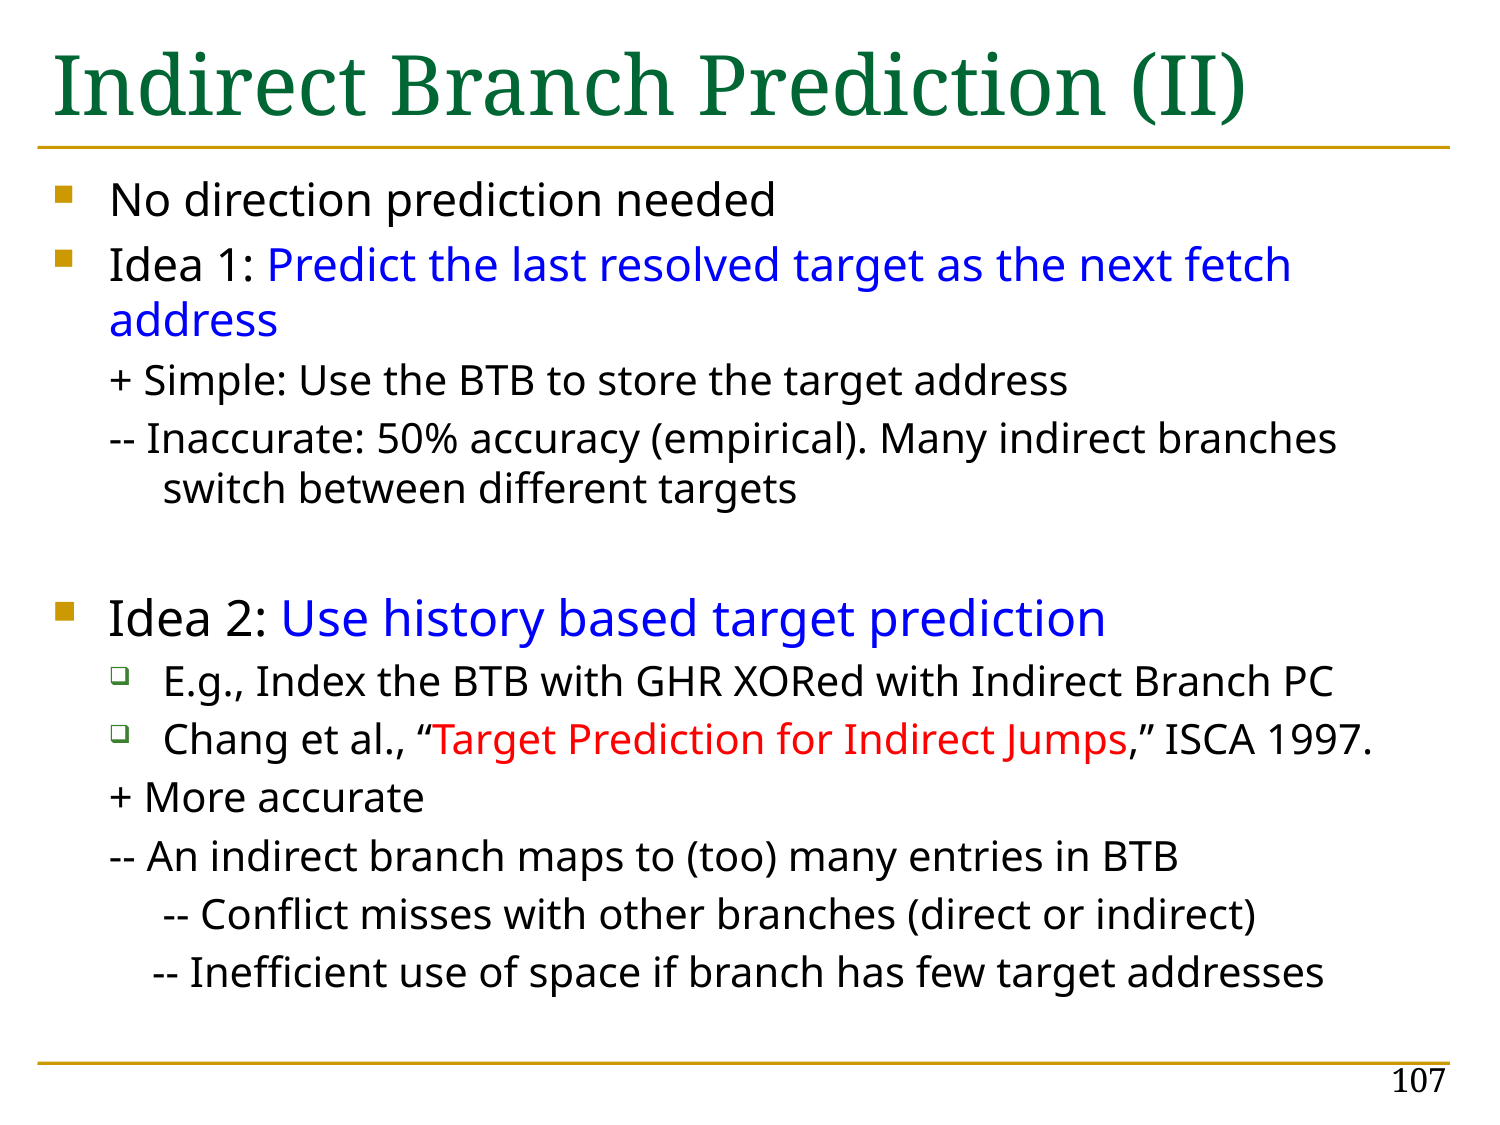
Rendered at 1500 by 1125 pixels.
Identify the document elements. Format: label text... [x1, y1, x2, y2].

title Indirect Branch Prediction (II) [37, 24, 1450, 163]
list No direction prediction needed Idea 1: Predict the last resolved target as the next fetch address + Simple: Use the BTB to store the target address -- Inaccurate: 50% accuracy (empirical). Many indirect branches switch between different targets Idea 2: Use history based target prediction E.g., Index the BTB with GHR XORed with Indirect Branch PC Chang et al., “Target Prediction for Indirect Jumps,” ISCA 1997. + More accurate -- An indirect branch maps to (too) many entries in BTB -- Conflict misses with other branches (direct or indirect) -- Inefficient use of space if branch has few target addresses [37, 163, 1450, 1016]
slide_number 107 [1111, 1036, 1462, 1112]
